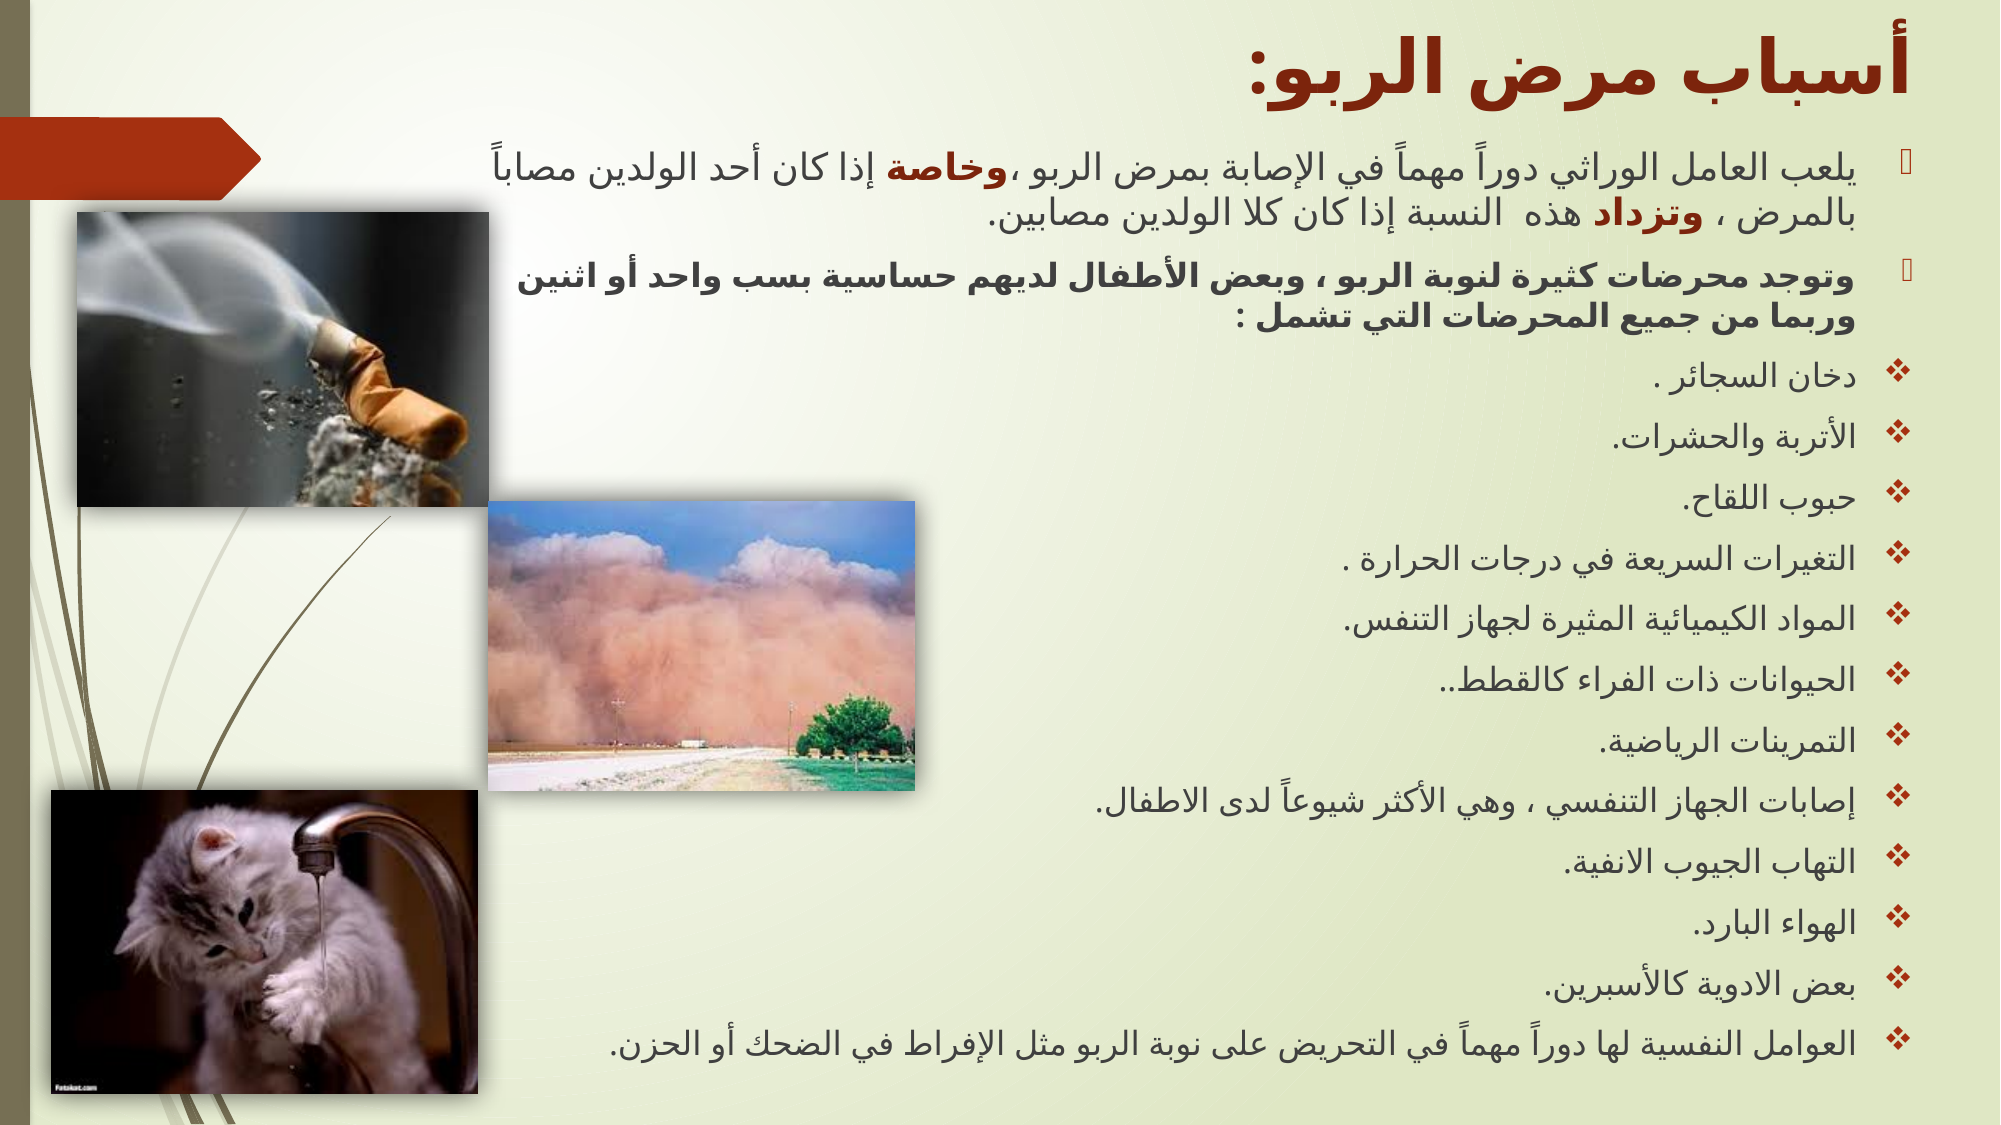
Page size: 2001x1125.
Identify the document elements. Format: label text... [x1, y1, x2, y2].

picture [77, 211, 916, 792]
title أسباب مرض الربو: [466, 11, 1929, 135]
list يلعب العامل الوراثي دوراً مهماً في الإصابة بمرض الربو ،وخاصة إذا كان أحد الولدين مصاباً بالمرض ، وتزداد هذه النسبة إذا كان كلا الولدين مصابين. وتوجد محرضات كثيرة لنوبة الربو ، وبعض الأطفال لديهم حساسية بسب واحد أو اثنين وربما من جميع المحرضات التي تشمل : دخان السجائر . الأتربة والحشرات. حبوب اللقاح. التغيرات السريعة في درجات الحرارة . المواد الكيميائية المثيرة لجهاز التنفس. الحيوانات ذات الفراء كالقطط.. التمرينات الرياضية. إصابات الجهاز التنفسي ، وهي الأكثر شيوعاً لدى الاطفال. التهاب الجيوب الانفية. الهواء البارد. بعض الادوية كالأسبرين. العوامل النفسية لها دوراً مهماً في التحريض على نوبة الربو مثل الإفراط في الضحك أو الحزن. [466, 135, 1929, 1125]
picture [50, 790, 478, 1095]
